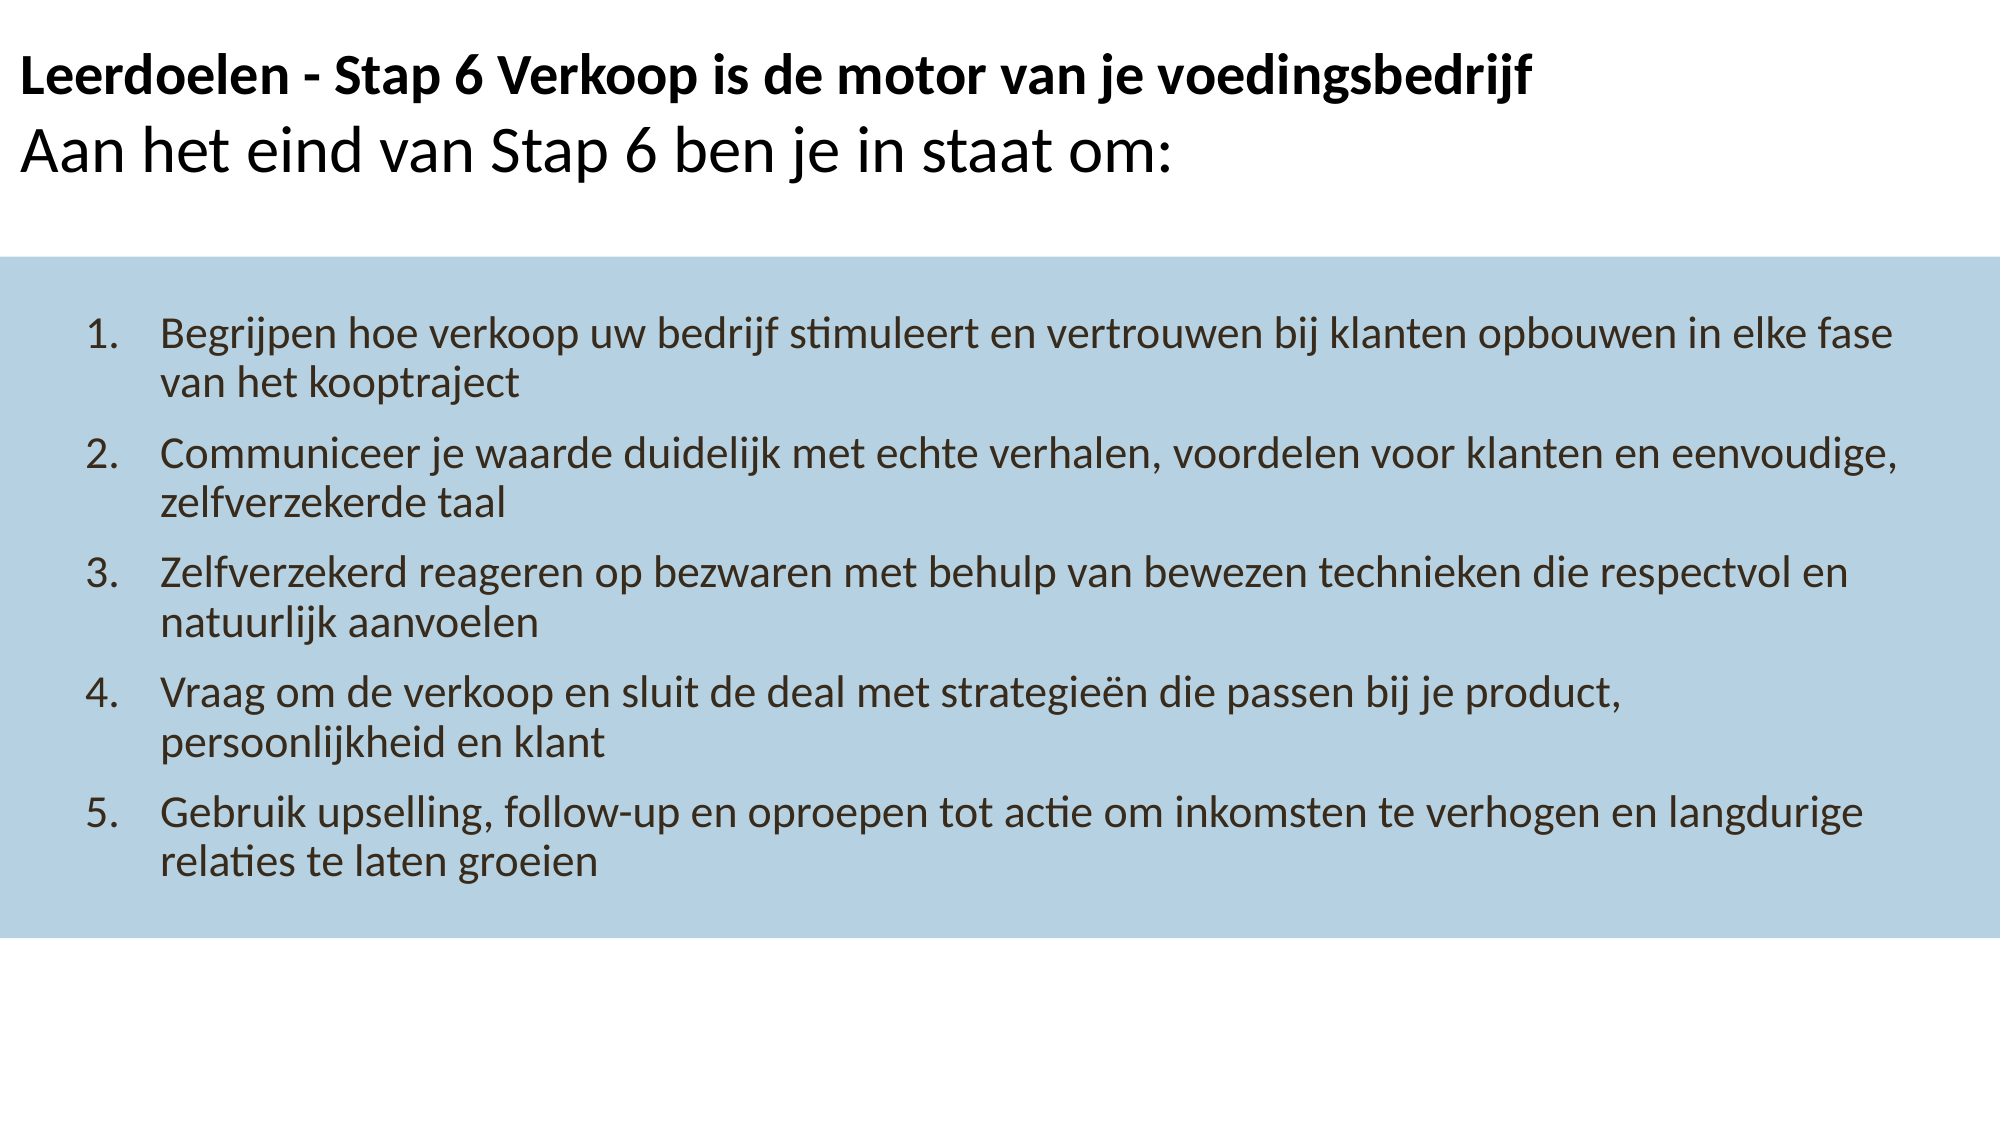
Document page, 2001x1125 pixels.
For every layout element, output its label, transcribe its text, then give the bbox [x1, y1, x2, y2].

text_box [0, 256, 2000, 939]
list Begrijpen hoe verkoop uw bedrijf stimuleert en vertrouwen bij klanten opbouwen in elke fase van het kooptraject Communiceer je waarde duidelijk met echte verhalen, voordelen voor klanten en eenvoudige, zelfverzekerde taal Zelfverzekerd reageren op bezwaren met behulp van bewezen technieken die respectvol en natuurlijk aanvoelen Vraag om de verkoop en sluit de deal met strategieën die passen bij je product, persoonlijkheid en klant Gebruik upselling, follow-up en oproepen tot actie om inkomsten te verhogen en langdurige relaties te laten groeien [70, 301, 1933, 919]
text_box Leerdoelen - Stap 6 Verkoop is de motor van je voedingsbedrijf Aan het eind van Stap 6 ben je in staat om: [5, 28, 2000, 194]
